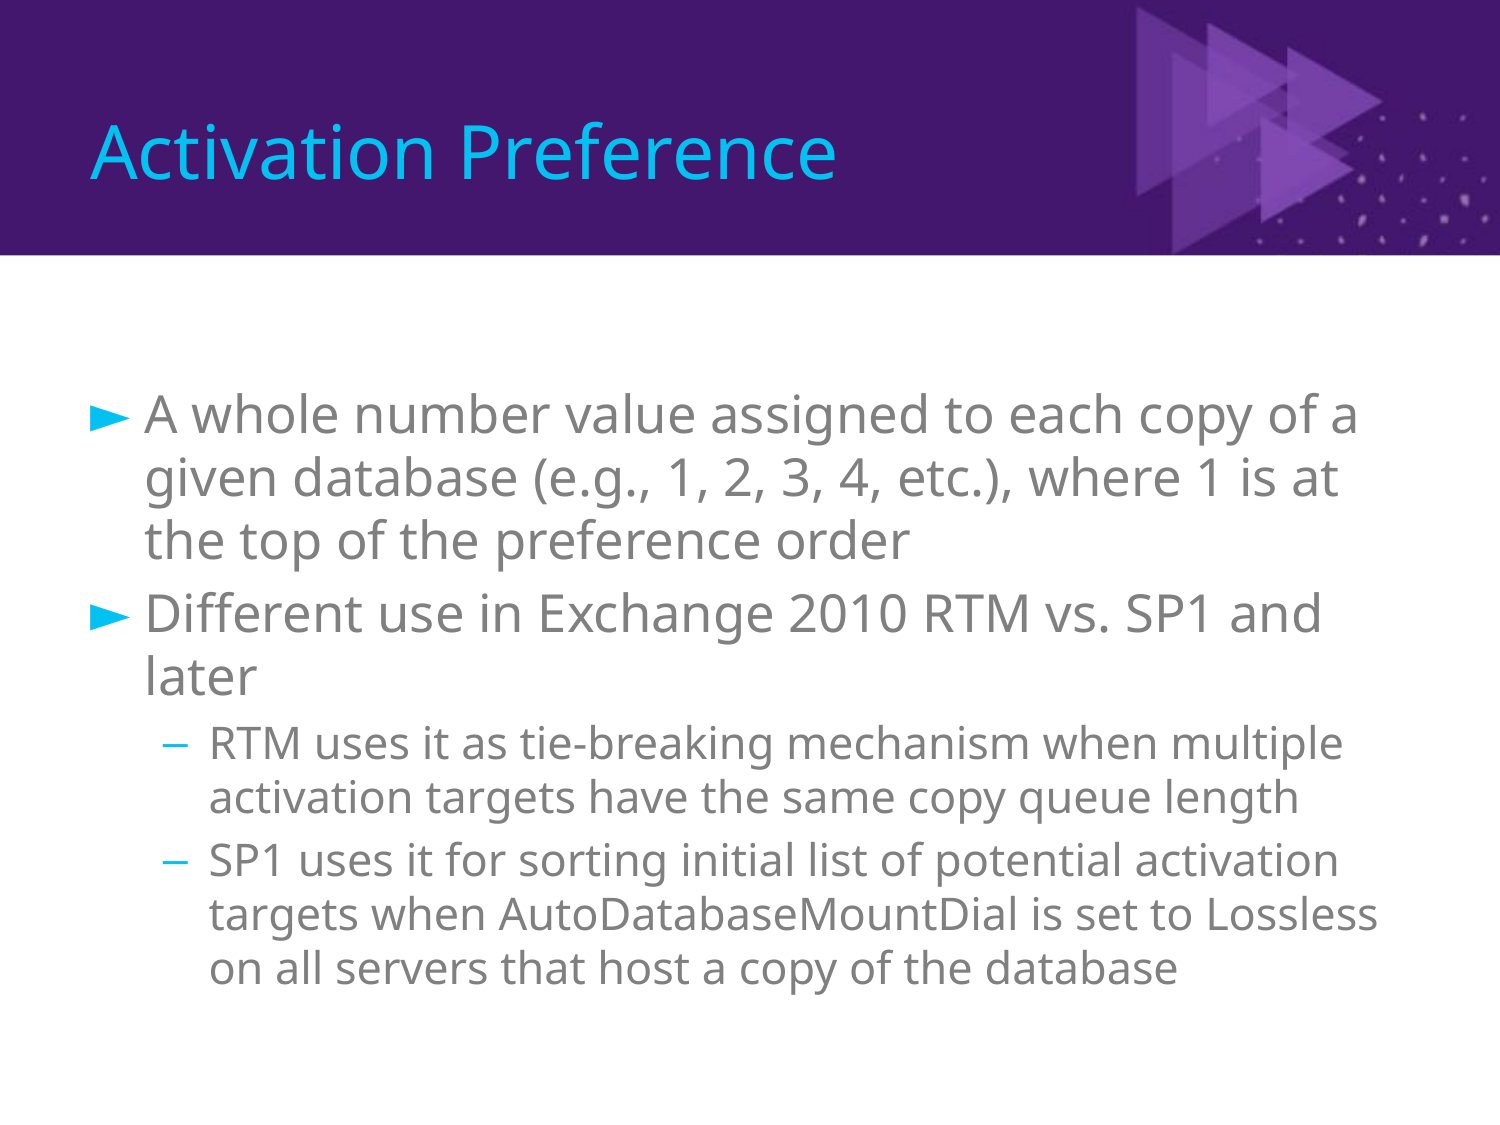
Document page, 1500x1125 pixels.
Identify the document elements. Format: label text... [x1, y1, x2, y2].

picture [0, 0, 1500, 255]
title Activation Preference [75, 56, 1425, 244]
list A whole number value assigned to each copy of a given database (e.g., 1, 2, 3, 4, etc.), where 1 is at the top of the preference order Different use in Exchange 2010 RTM vs. SP1 and later RTM uses it as tie-breaking mechanism when multiple activation targets have the same copy queue length SP1 uses it for sorting initial list of potential activation targets when AutoDatabaseMountDial is set to Lossless on all servers that host a copy of the database [75, 373, 1425, 1005]
